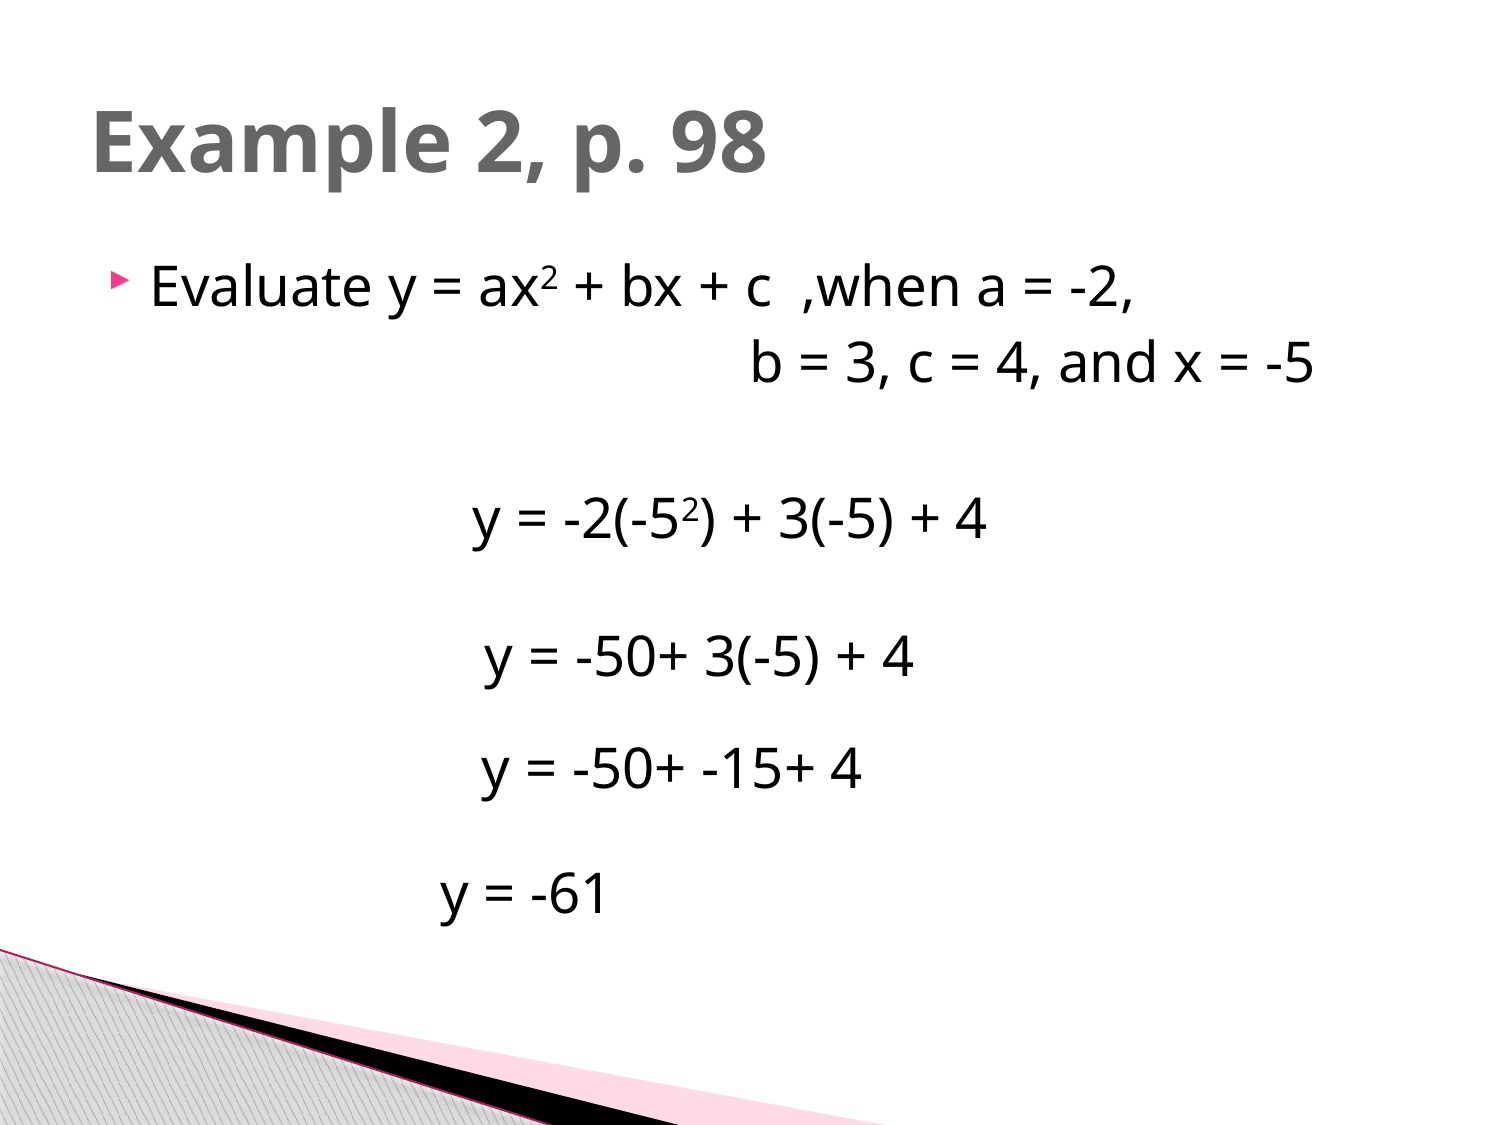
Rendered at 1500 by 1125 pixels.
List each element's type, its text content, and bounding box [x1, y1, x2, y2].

text_box y = -50+ 3(-5) + 4 [455, 612, 931, 695]
list Evaluate y = ax2 + bx + c ,when a = -2, b = 3, c = 4, and x = -5 [75, 243, 1425, 986]
text_box y = -50+ -15+ 4 [452, 725, 879, 808]
title Example 2, p. 98 [75, 45, 1425, 233]
text_box y = -2(-52) + 3(-5) + 4 [443, 474, 1004, 558]
text_box y = -61 [410, 849, 629, 933]
